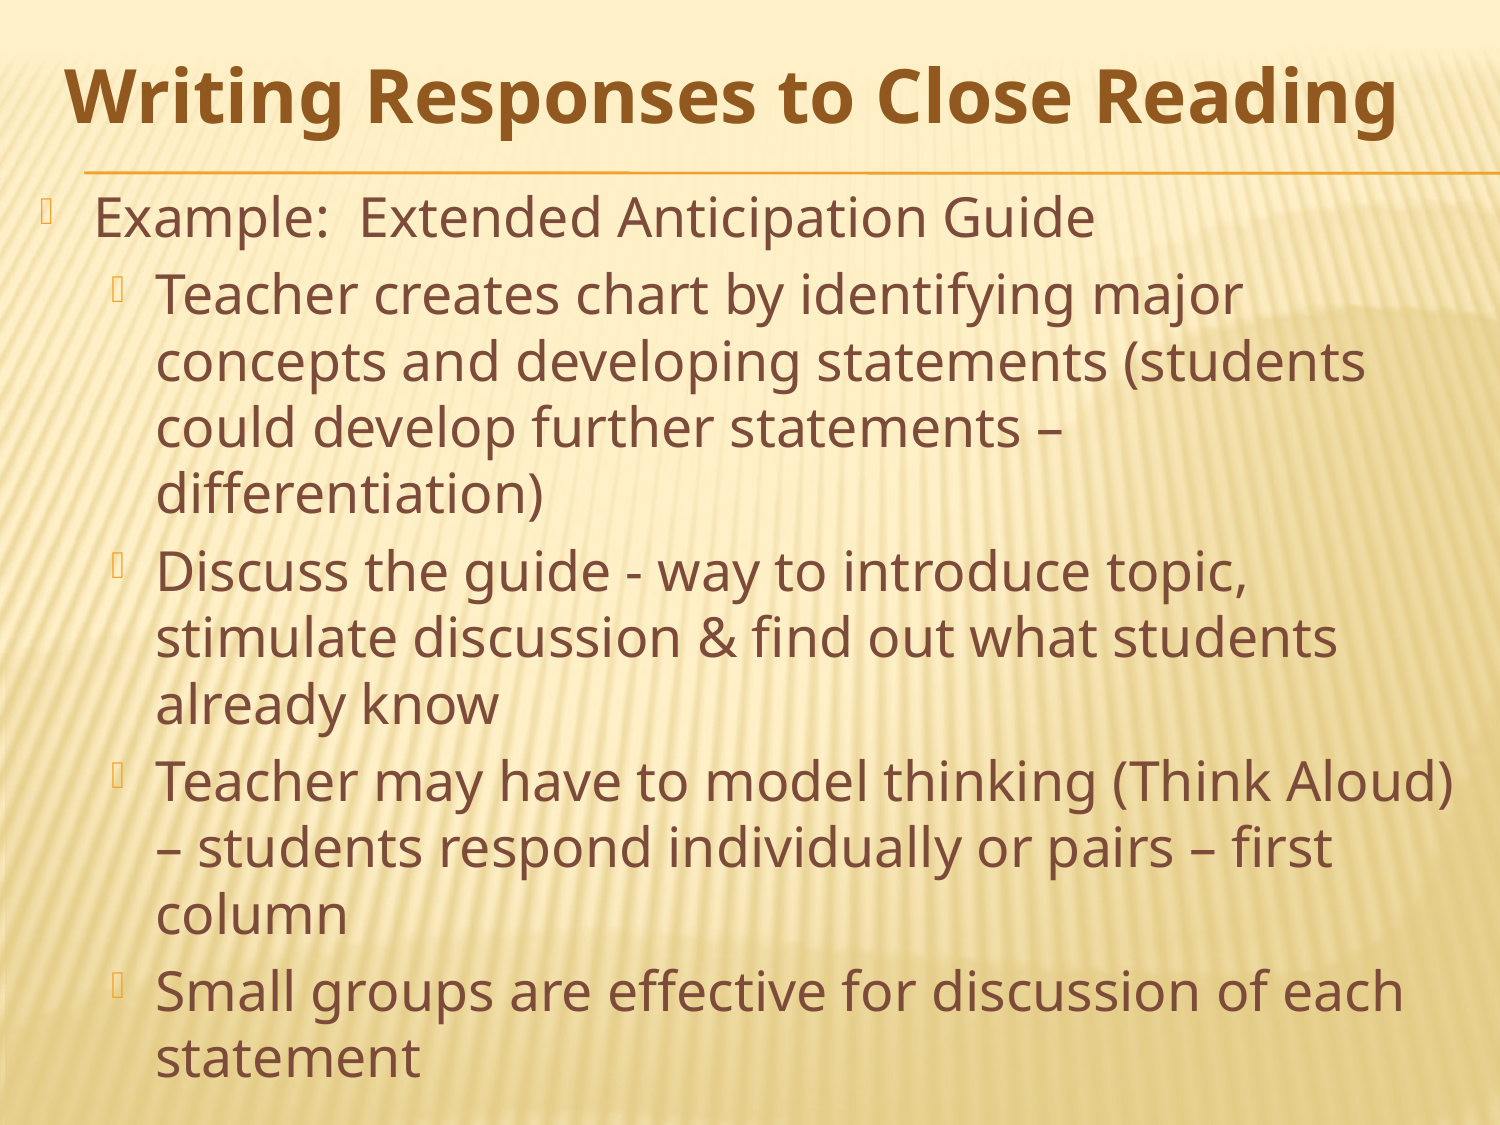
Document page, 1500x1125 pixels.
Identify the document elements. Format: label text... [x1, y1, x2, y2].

list Example: Extended Anticipation Guide Teacher creates chart by identifying major concepts and developing statements (students could develop further statements – differentiation) Discuss the guide - way to introduce topic, stimulate discussion & find out what students already know Teacher may have to model thinking (Think Aloud) – students respond individually or pairs – first column Small groups are effective for discussion of each statement [24, 174, 1475, 1100]
title Writing Responses to Close Reading [50, 24, 1475, 163]
